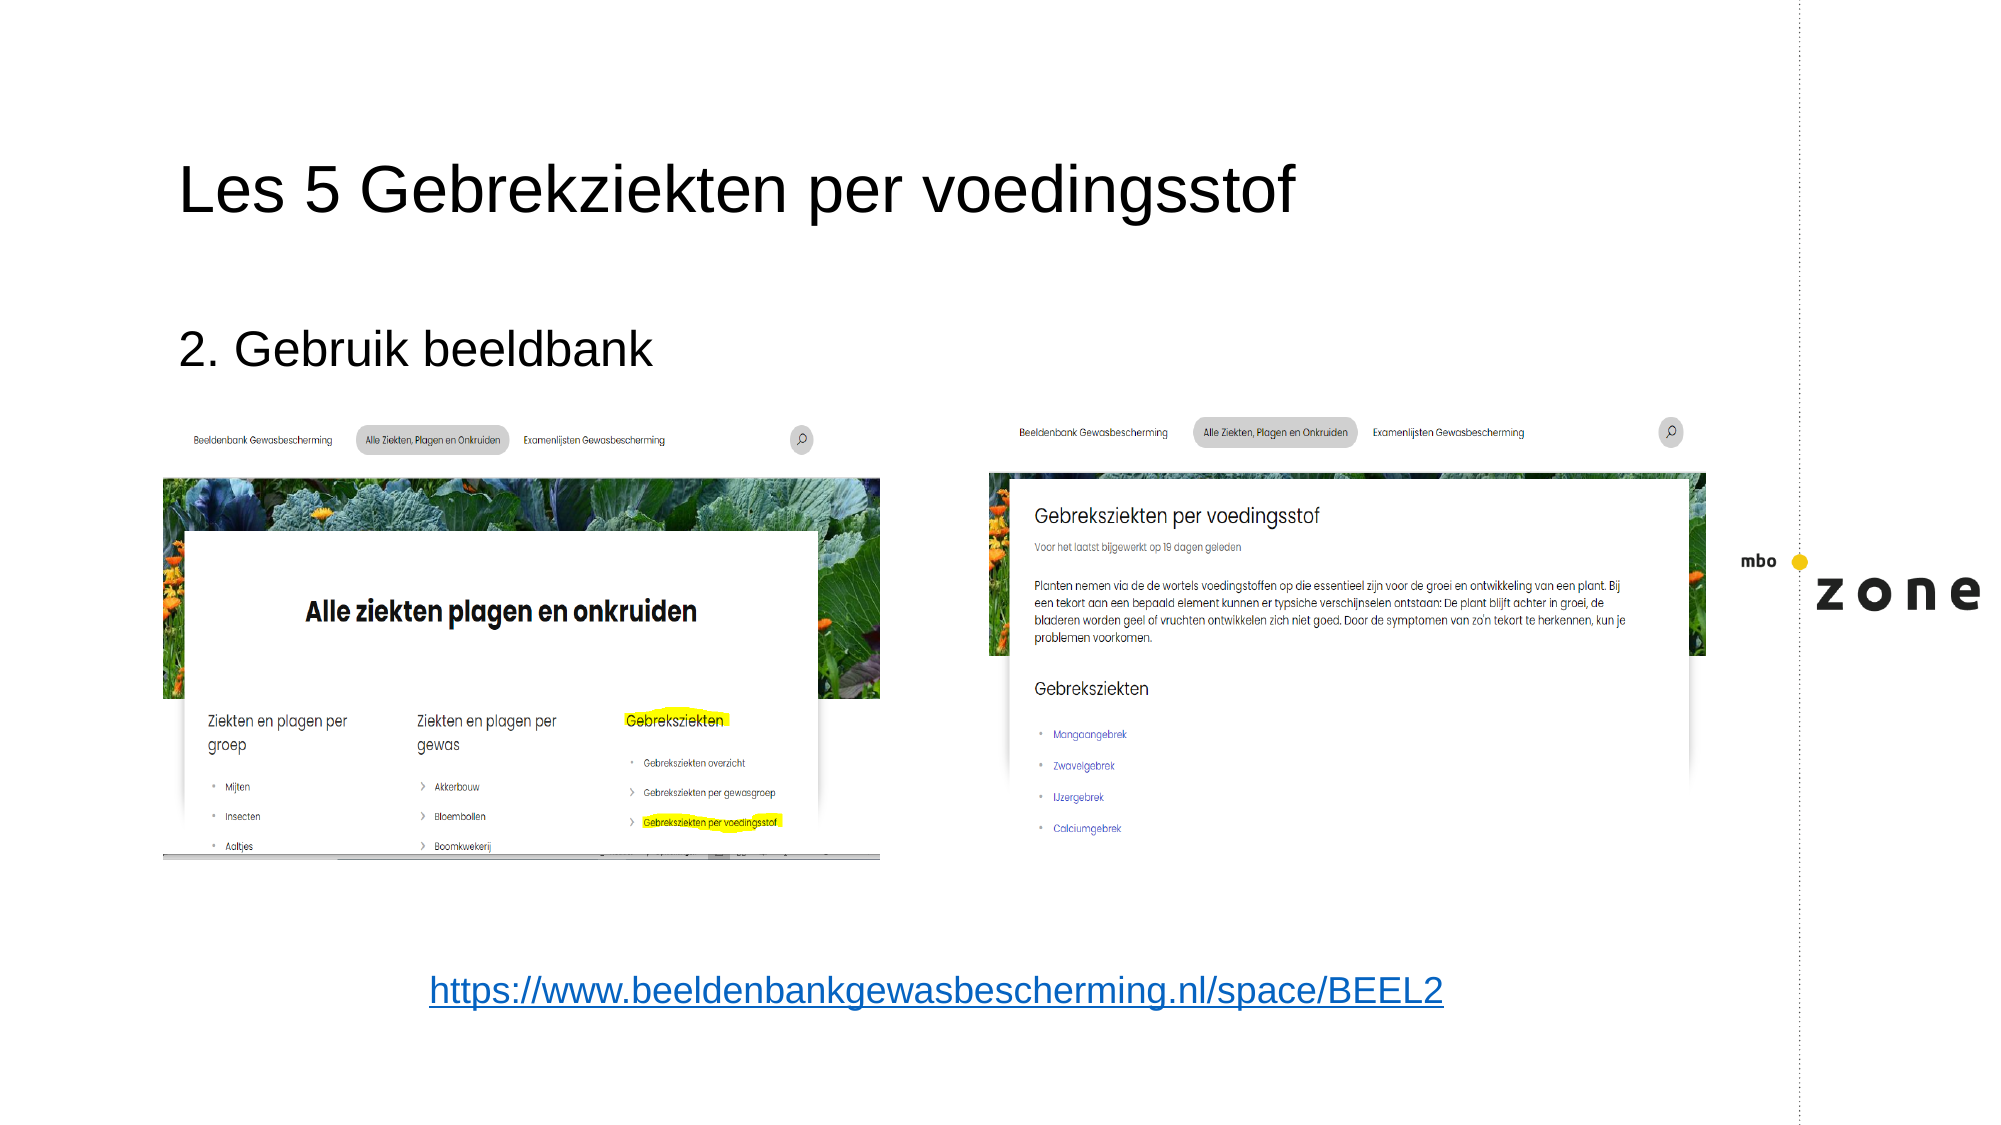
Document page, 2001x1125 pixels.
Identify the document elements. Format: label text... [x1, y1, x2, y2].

picture [163, 409, 880, 860]
text_box Les 5 Gebrekziekten per voedingsstof [163, 138, 1666, 234]
text_box https://www.beeldenbankgewasbescherming.nl/space/BEEL2 [414, 959, 1509, 1019]
picture [989, 0, 2001, 1125]
text_box 2. Gebruik beeldbank [163, 309, 1882, 489]
